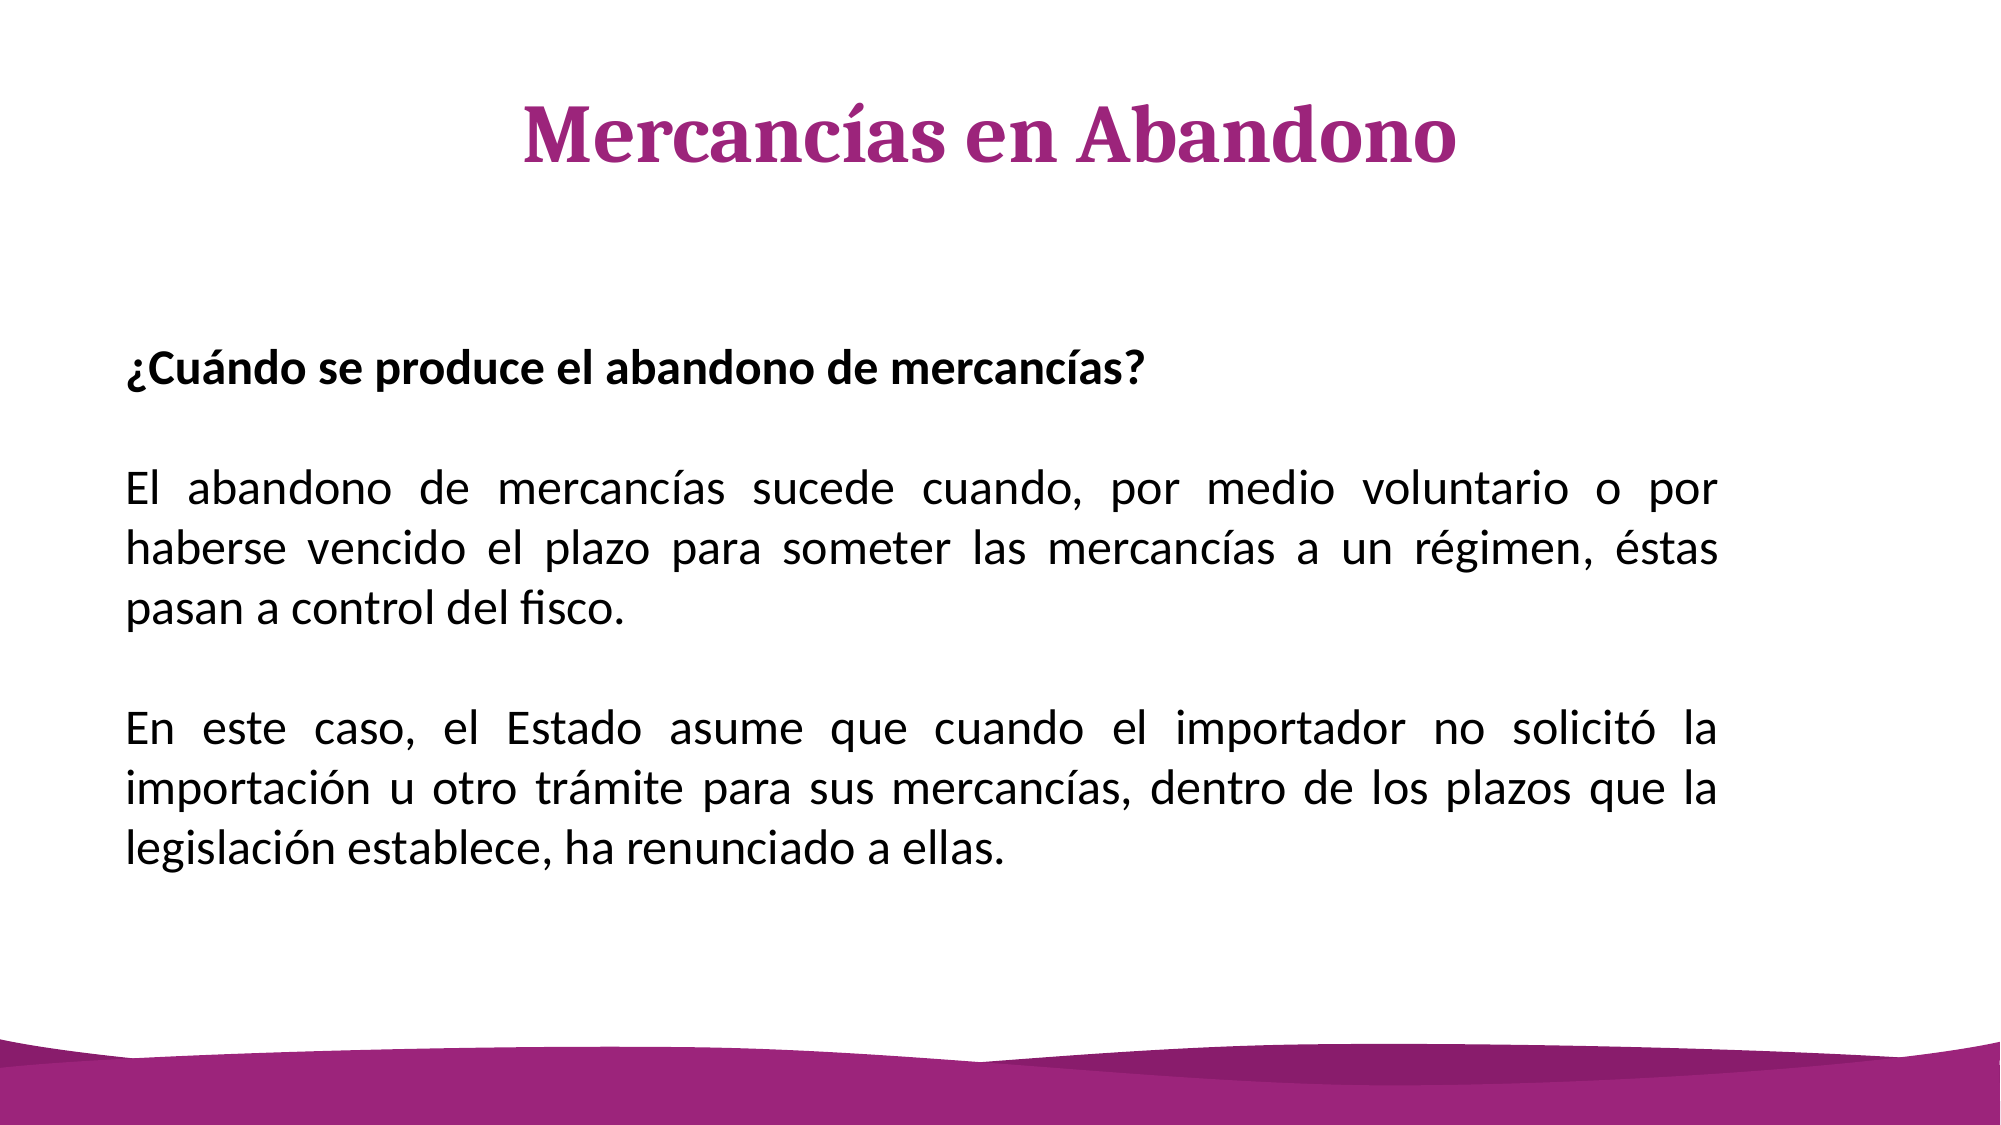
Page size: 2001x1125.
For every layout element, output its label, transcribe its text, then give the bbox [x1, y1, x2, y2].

text_box ¿Cuándo se produce el abandono de mercancías? El abandono de mercancías sucede cuando, por medio voluntario o por haberse vencido el plazo para someter las mercancías a un régimen, éstas pasan a control del fisco. En este caso, el Estado asume que cuando el importador no solicitó la importación u otro trámite para sus mercancías, dentro de los plazos que la legislación establece, ha renunciado a ellas. [110, 327, 1735, 883]
title Mercancías en Abandono [127, 27, 1853, 245]
